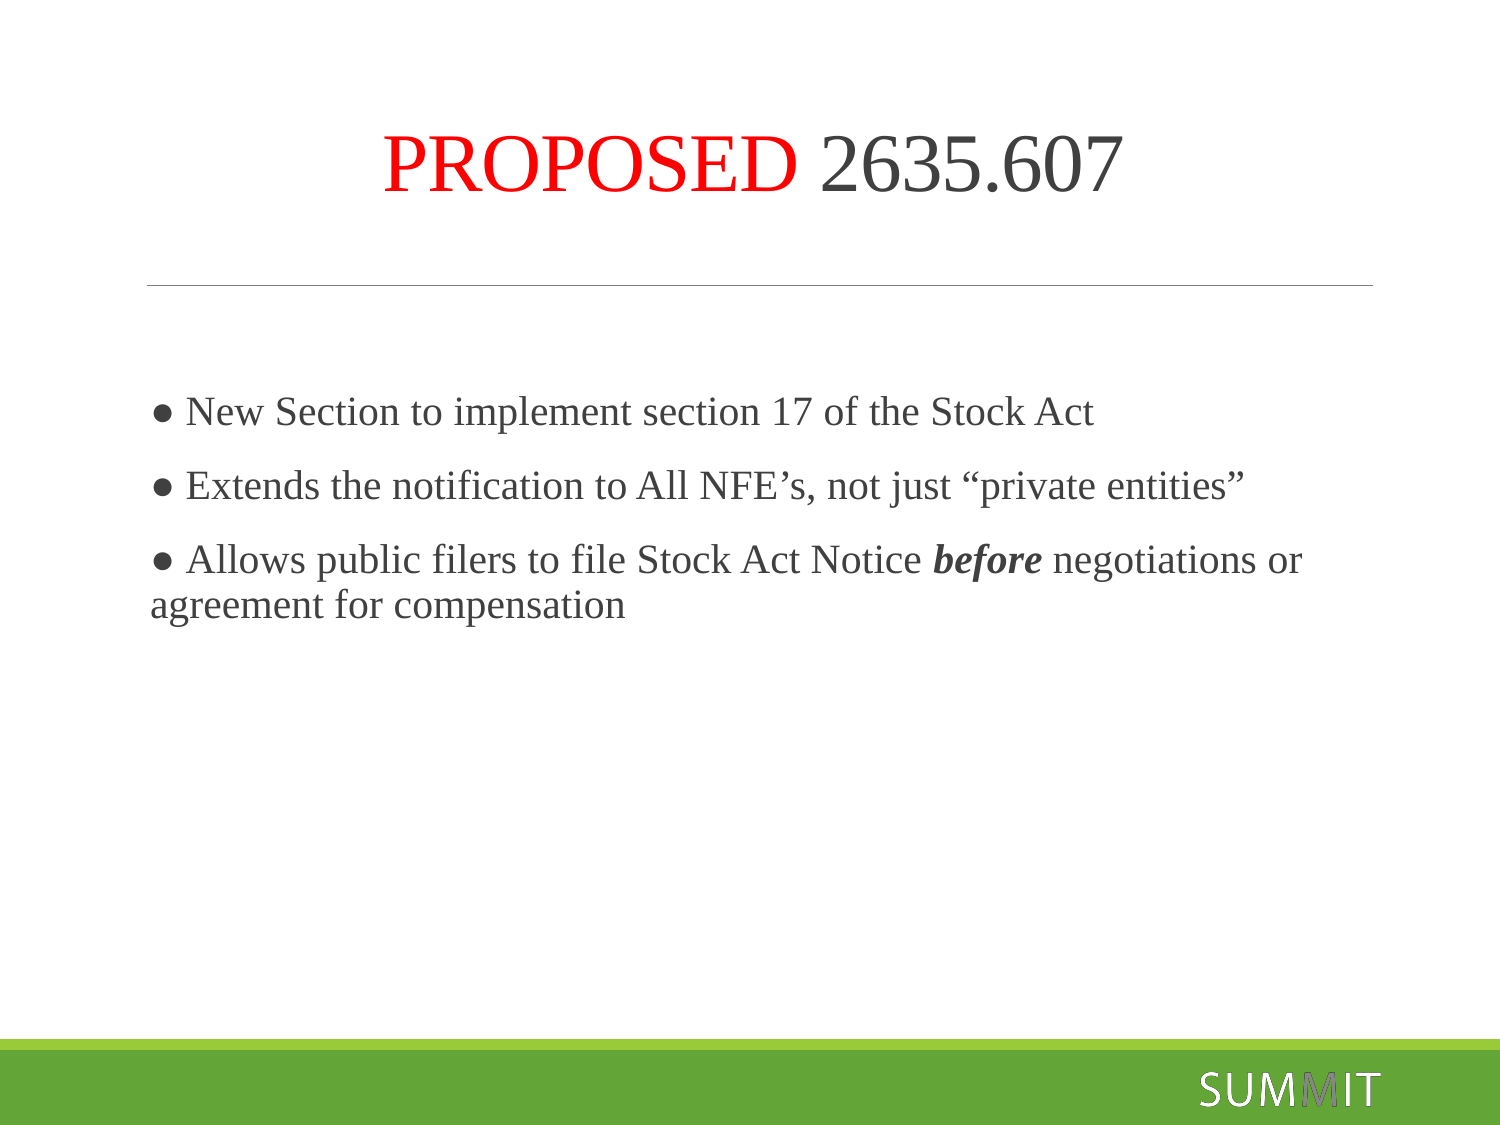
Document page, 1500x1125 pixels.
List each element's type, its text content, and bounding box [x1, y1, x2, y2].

list ● New Section to implement section 17 of the Stock Act ● Extends the notification to All NFE’s, not just “private entities” ● Allows public filers to file Stock Act Notice before negotiations or agreement for compensation [135, 302, 1373, 963]
picture [1196, 1024, 1386, 1125]
title PROPOSED 2635.607 [135, 47, 1373, 285]
